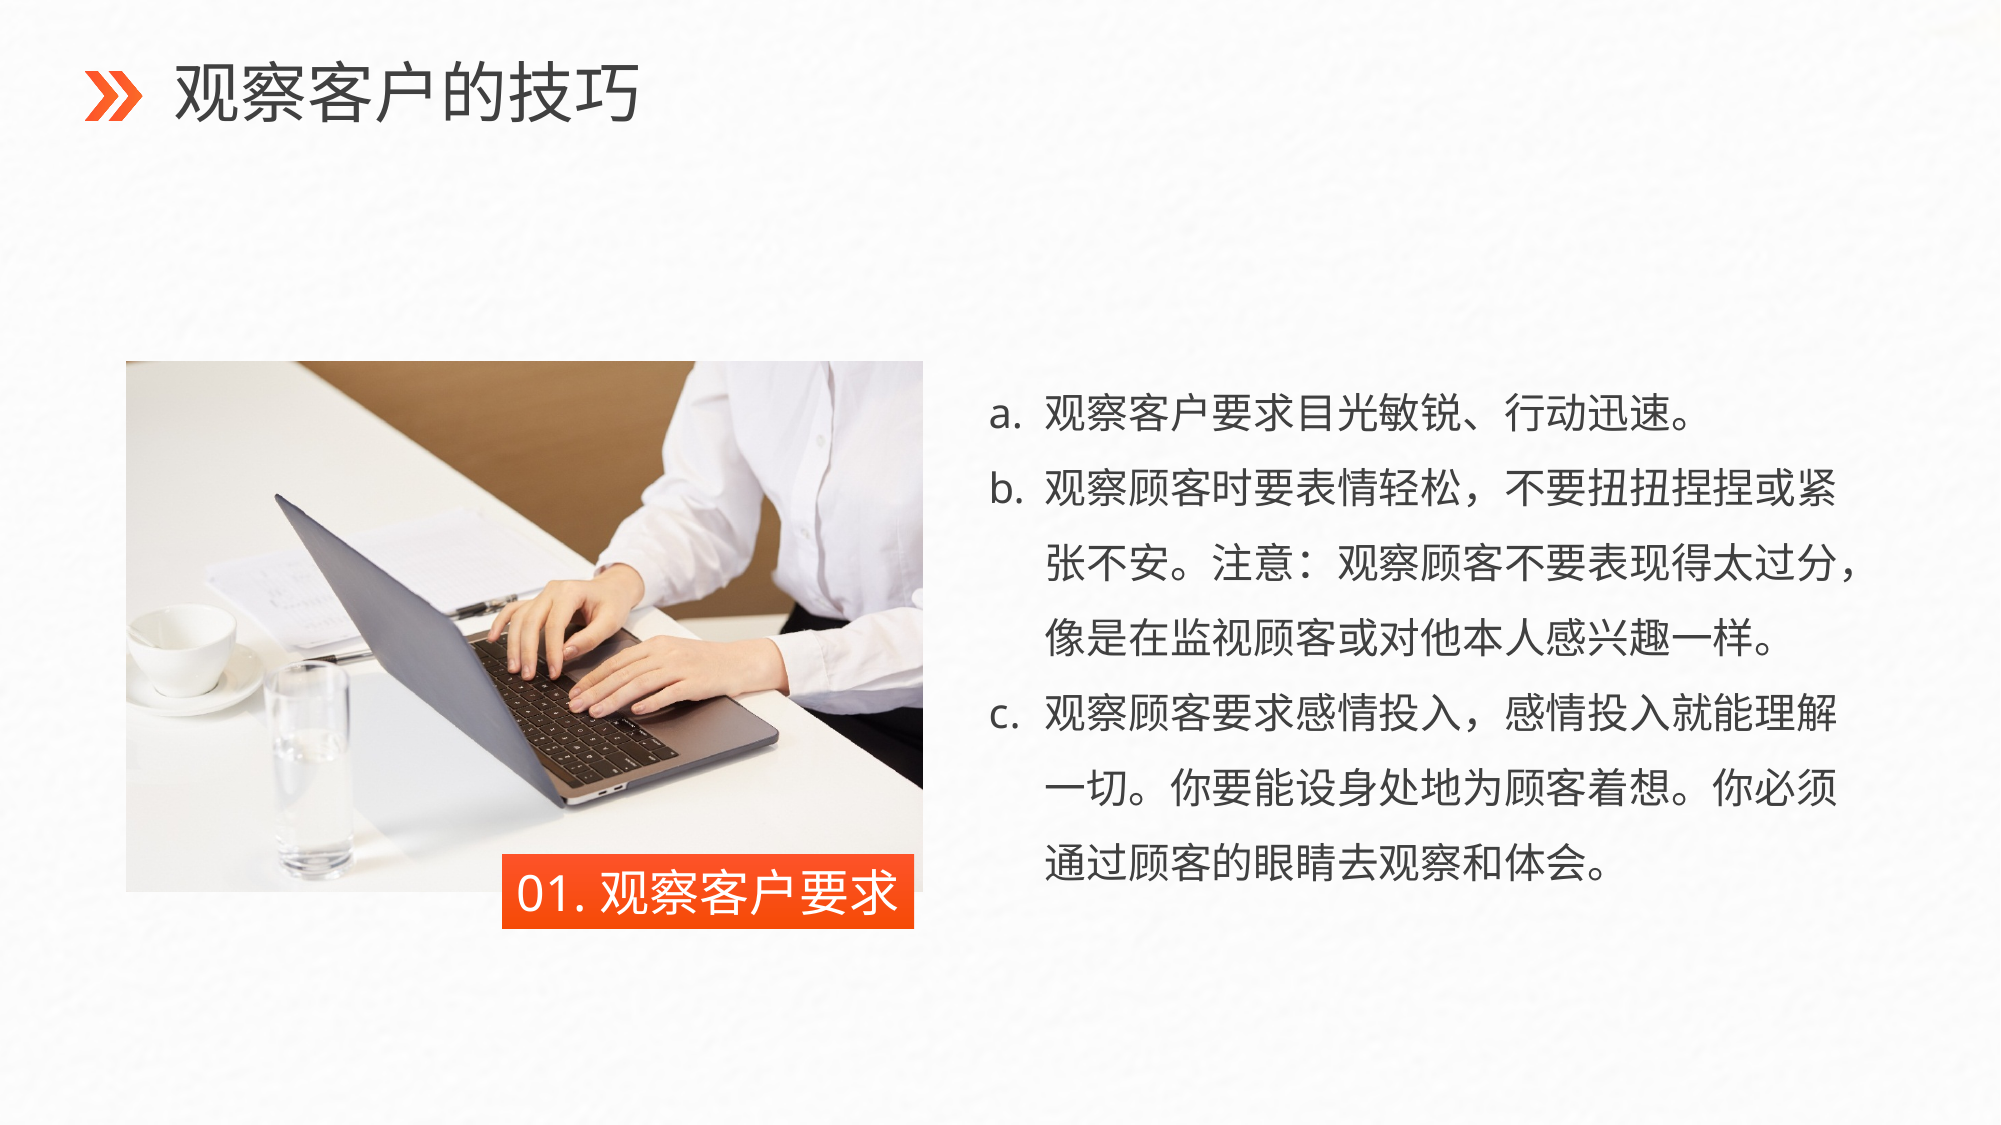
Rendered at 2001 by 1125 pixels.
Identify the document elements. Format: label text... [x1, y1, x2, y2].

text_box 观察客户的技巧 [159, 43, 657, 139]
text_box 01.观察客户要求 [502, 892, 915, 929]
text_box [84, 71, 143, 121]
text_box 观察客户要求目光敏锐、行动迅速。 观察顾客时要表情轻松，不要扭扭捏捏或紧张不安。注意：观察顾客不要表现得太过分，像是在监视顾客或对他本人感兴趣一样。 观察顾客要求感情投入，感情投入就能理解一切。你要能设身处地为顾客着想。你必须通过顾客的眼睛去观察和体会。 [973, 354, 1874, 895]
picture [126, 361, 923, 892]
